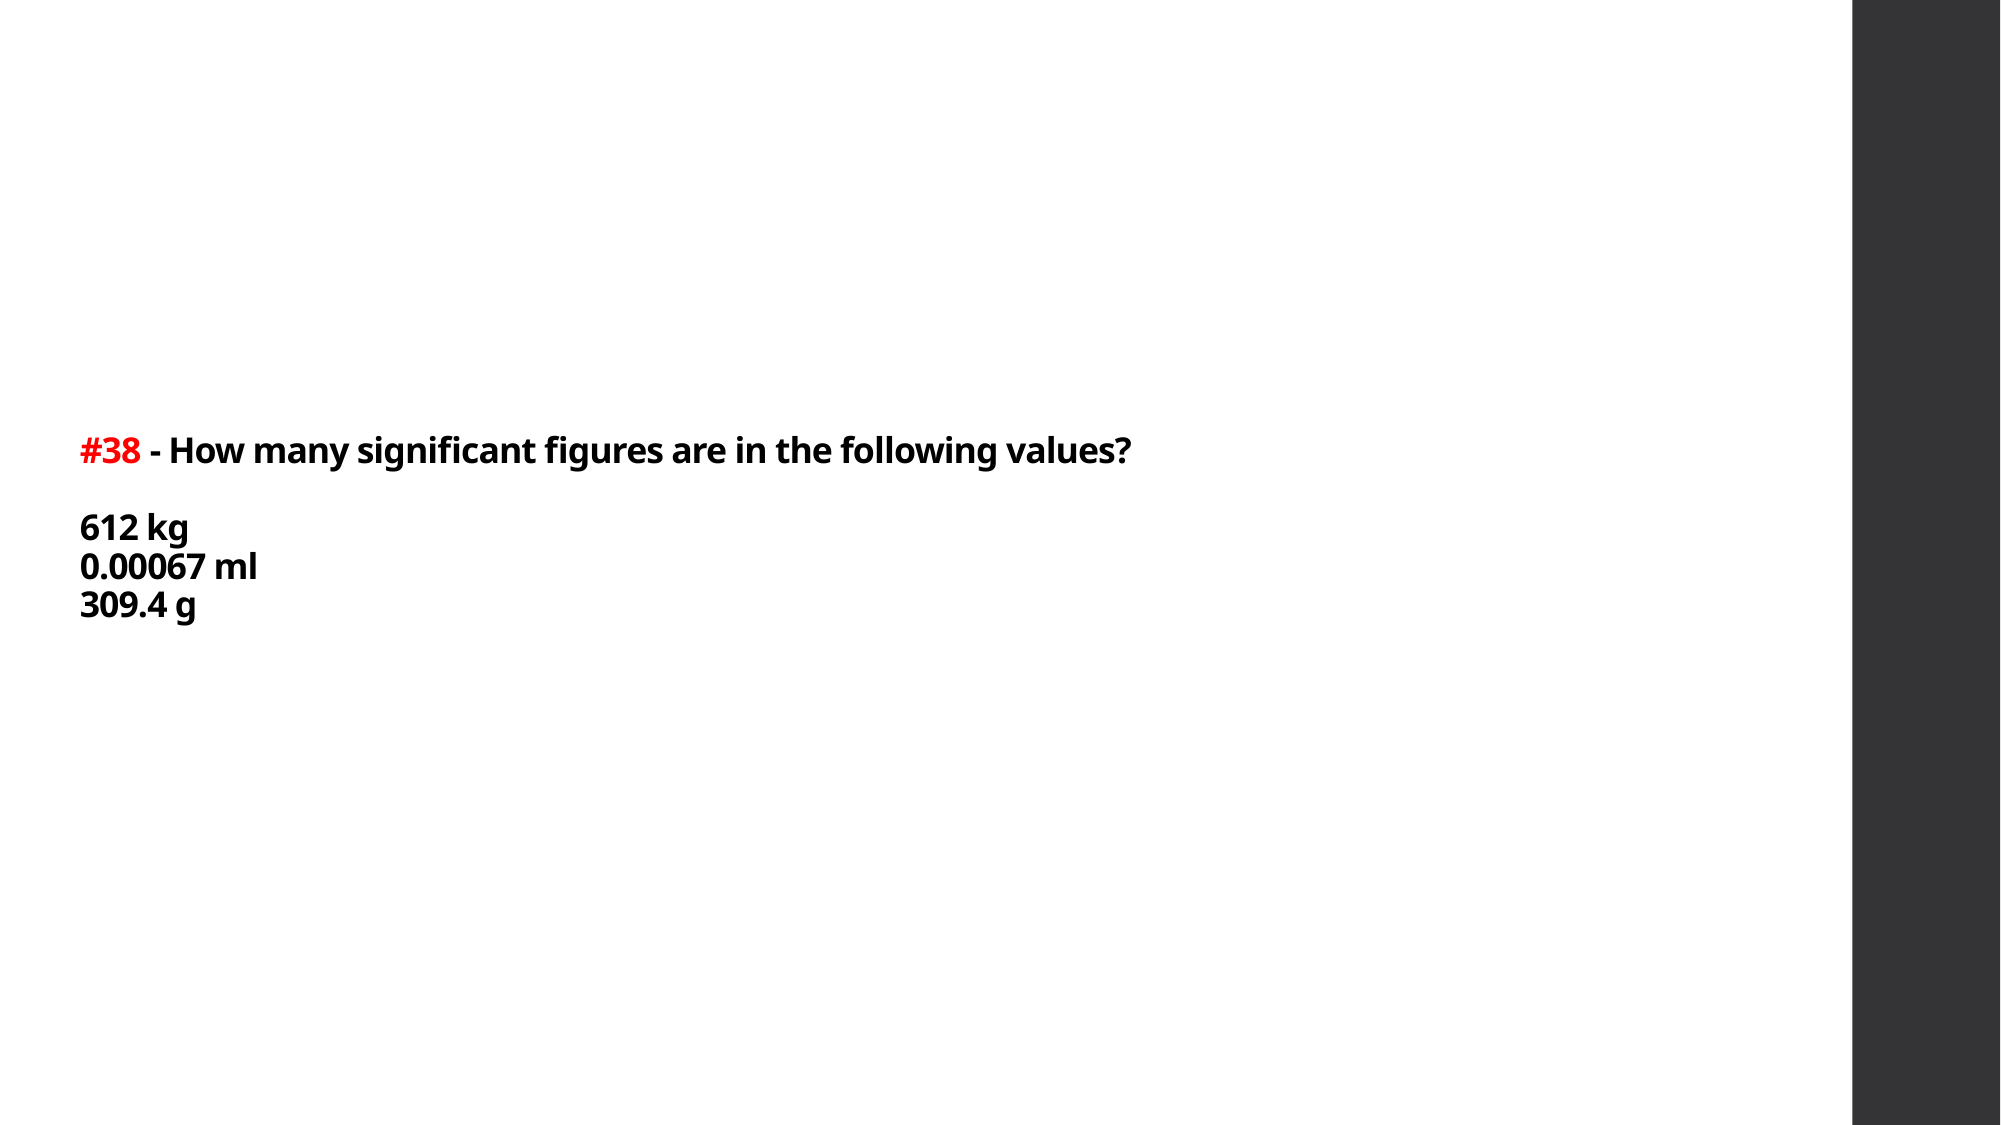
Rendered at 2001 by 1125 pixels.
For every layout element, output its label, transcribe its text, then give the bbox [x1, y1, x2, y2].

title #38 - How many significant figures are in the following values? 612 kg 0.00067 ml 309.4 g [64, 423, 1771, 677]
